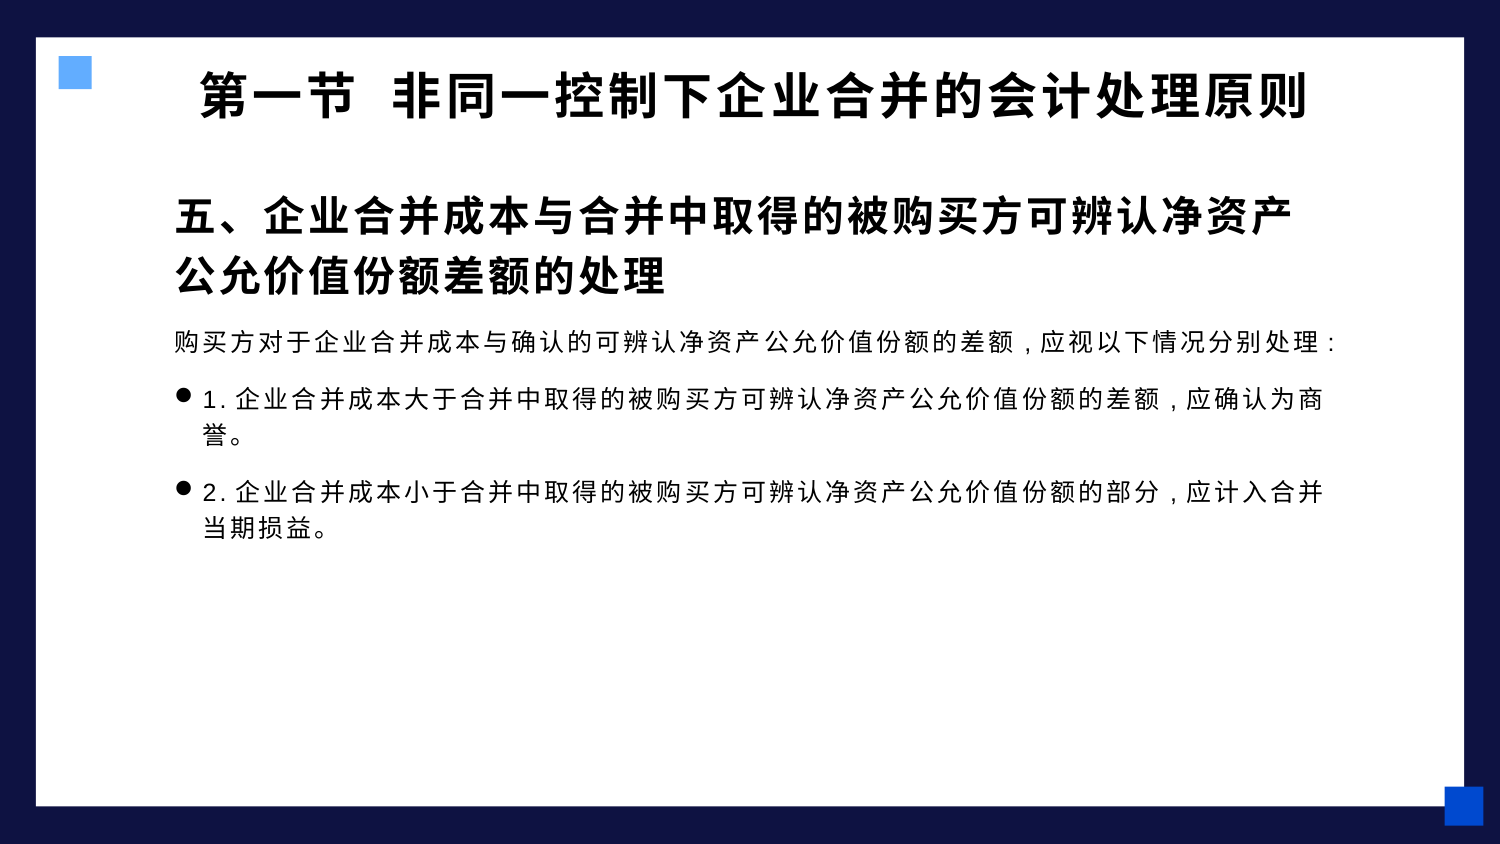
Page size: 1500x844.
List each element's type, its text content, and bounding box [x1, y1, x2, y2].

list 五、企业合并成本与合并中取得的被购买方可辨认净资产公允价值份额差额的处理 购买方对于企业合并成本与确认的可辨认净资产公允价值份额的差额,应视以下情况分别处理: 1.企业合并成本大于合并中取得的被购买方可辨认净资产公允价值份额的差额,应确认为商誉。 2.企业合并成本小于合并中取得的被购买方可辨认净资产公允价值份额的部分,应计入合并当期损益。 [157, 179, 1343, 604]
title 第一节 非同一控制下企业合并的会计处理原则 [159, 43, 1344, 133]
